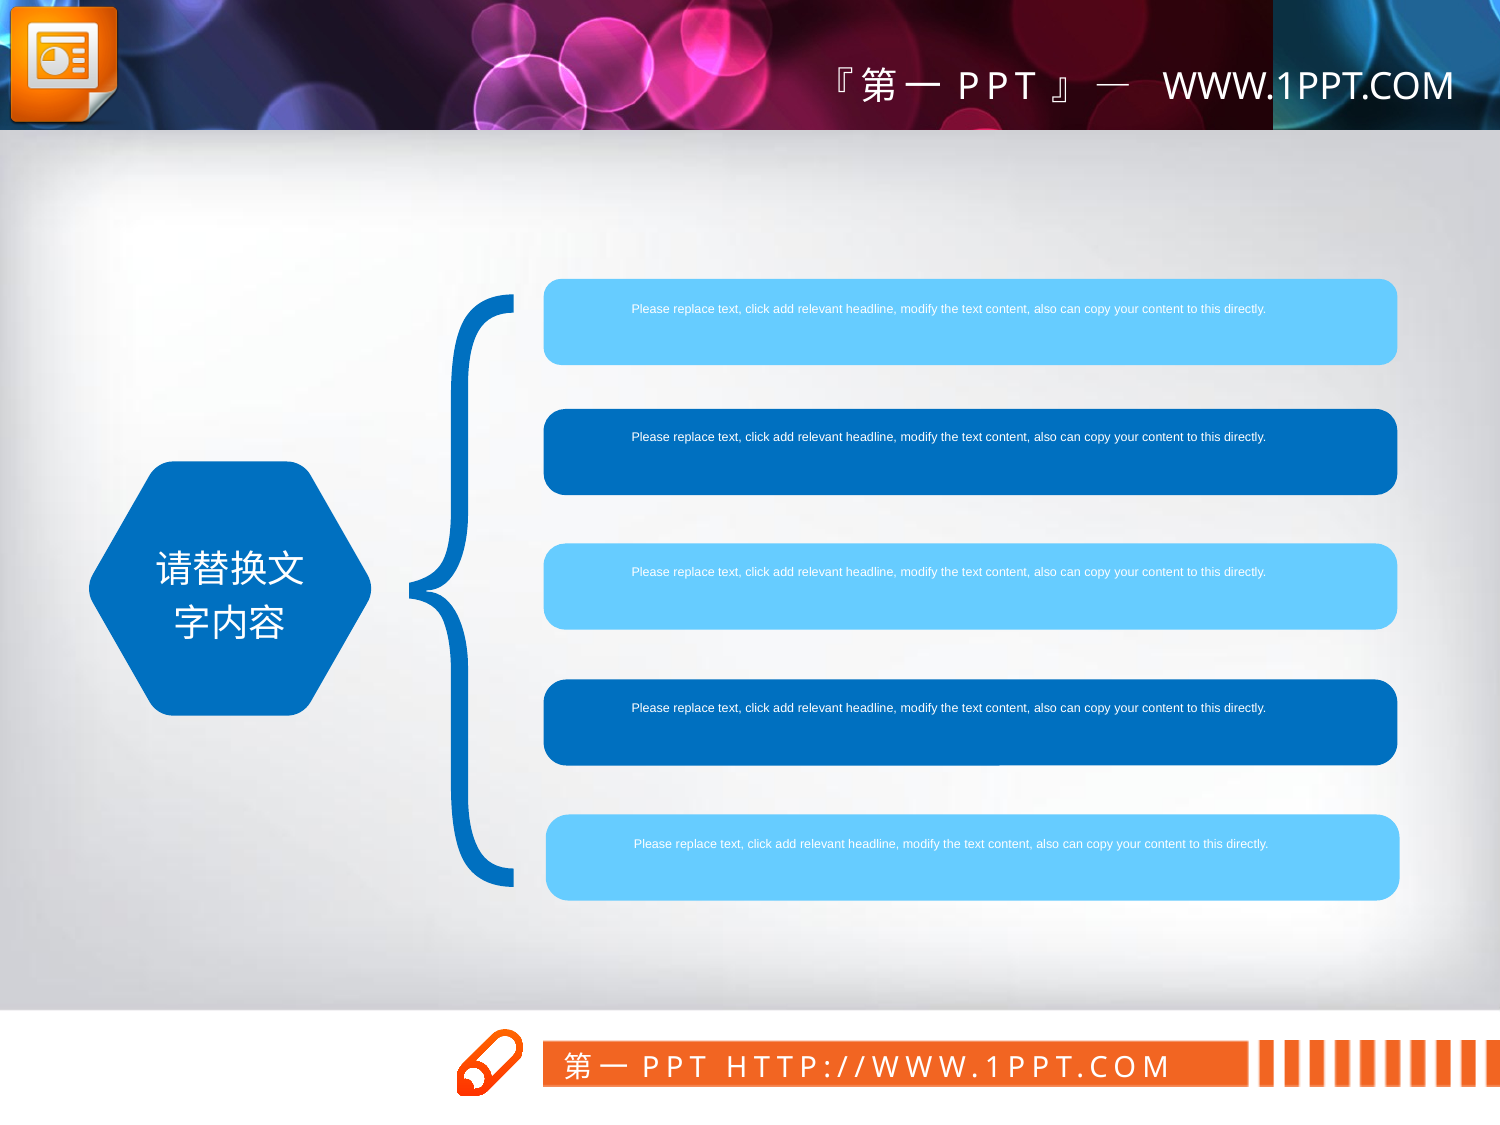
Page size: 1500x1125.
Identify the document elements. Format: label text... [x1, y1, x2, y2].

text_box [89, 461, 372, 716]
text_box Please replace text, click add relevant headline, modify the text content, also can copy your content to this directly. [633, 832, 1296, 851]
text_box [545, 814, 1400, 901]
text_box [543, 679, 1398, 766]
text_box Please replace text, click add relevant headline, modify the text content, also can copy your content to this directly. [631, 425, 1294, 444]
text_box [543, 278, 1398, 366]
text_box [543, 408, 1398, 496]
text_box Please replace text, click add relevant headline, modify the text content, also can copy your content to this directly. [631, 561, 1294, 580]
text_box [543, 543, 1398, 630]
text_box [409, 294, 514, 887]
text_box 请替换文字内容 [143, 535, 317, 644]
text_box Please replace text, click add relevant headline, modify the text content, also can copy your content to this directly. [631, 298, 1294, 317]
text_box Please replace text, click add relevant headline, modify the text content, also can copy your content to this directly. [631, 697, 1294, 715]
picture [0, 0, 1500, 1012]
picture [543, 1040, 1500, 1087]
